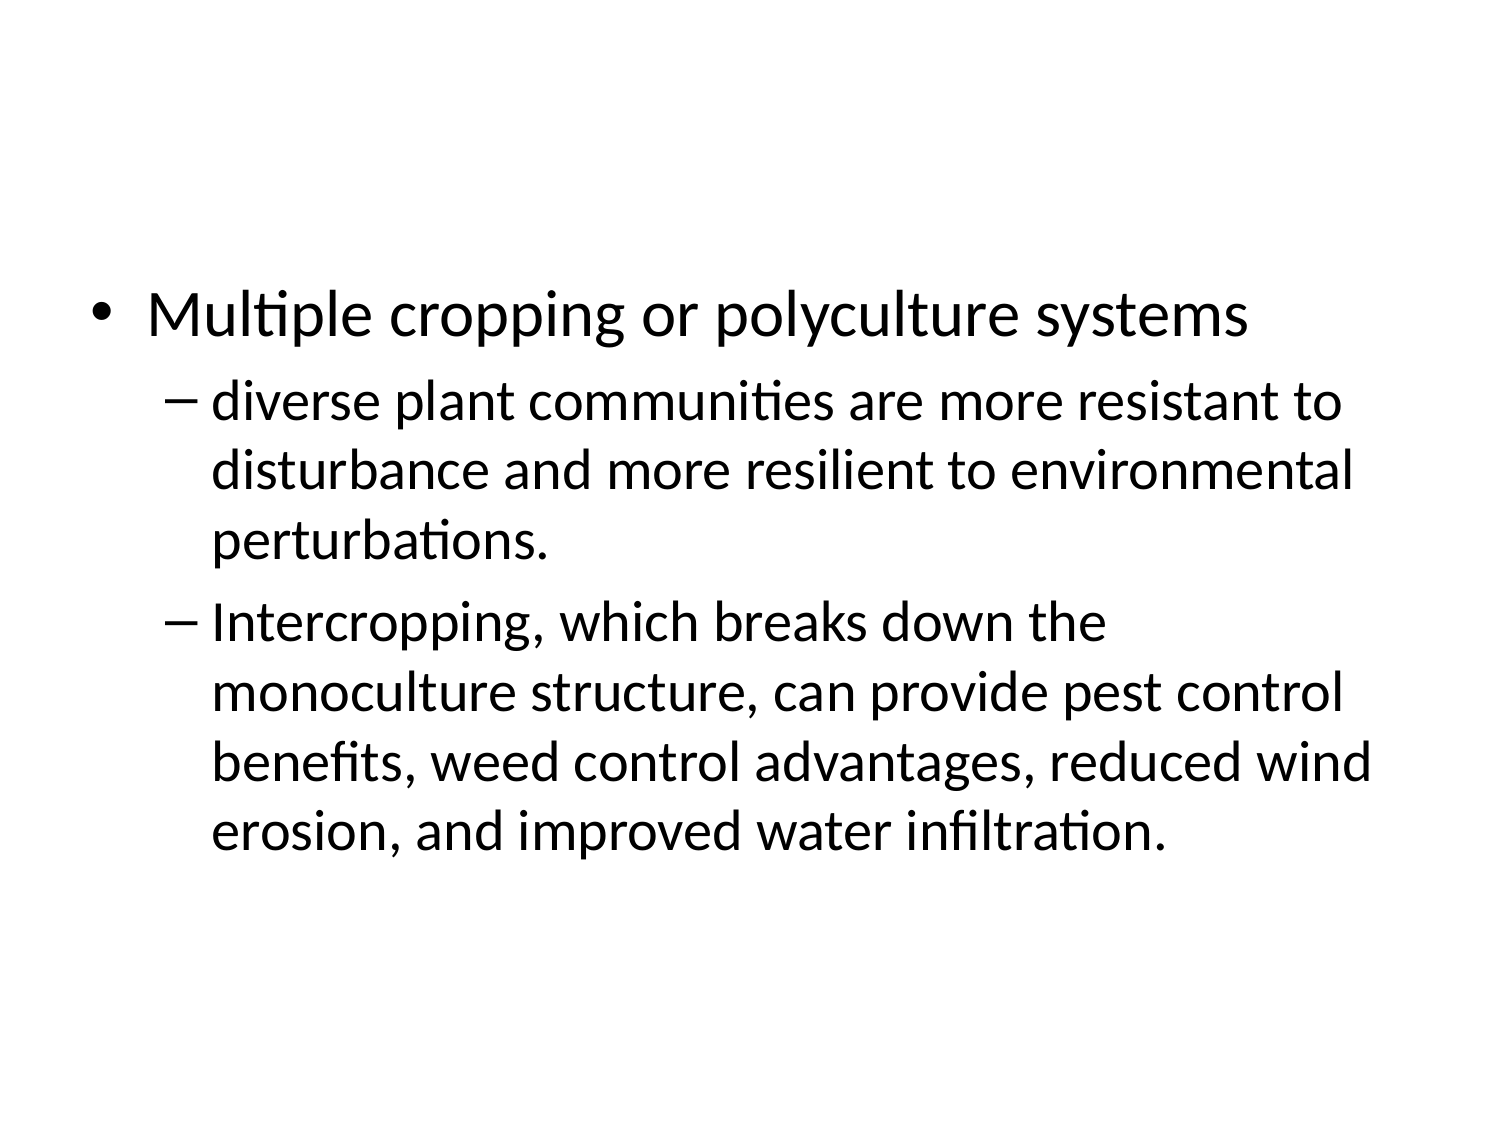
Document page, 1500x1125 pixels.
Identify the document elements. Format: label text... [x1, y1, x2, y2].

list Multiple cropping or polyculture systems diverse plant communities are more resistant to disturbance and more resilient to environmental perturbations. Intercropping, which breaks down the monoculture structure, can provide pest control benefits, weed control advantages, reduced wind erosion, and improved water infiltration. [75, 262, 1425, 1005]
